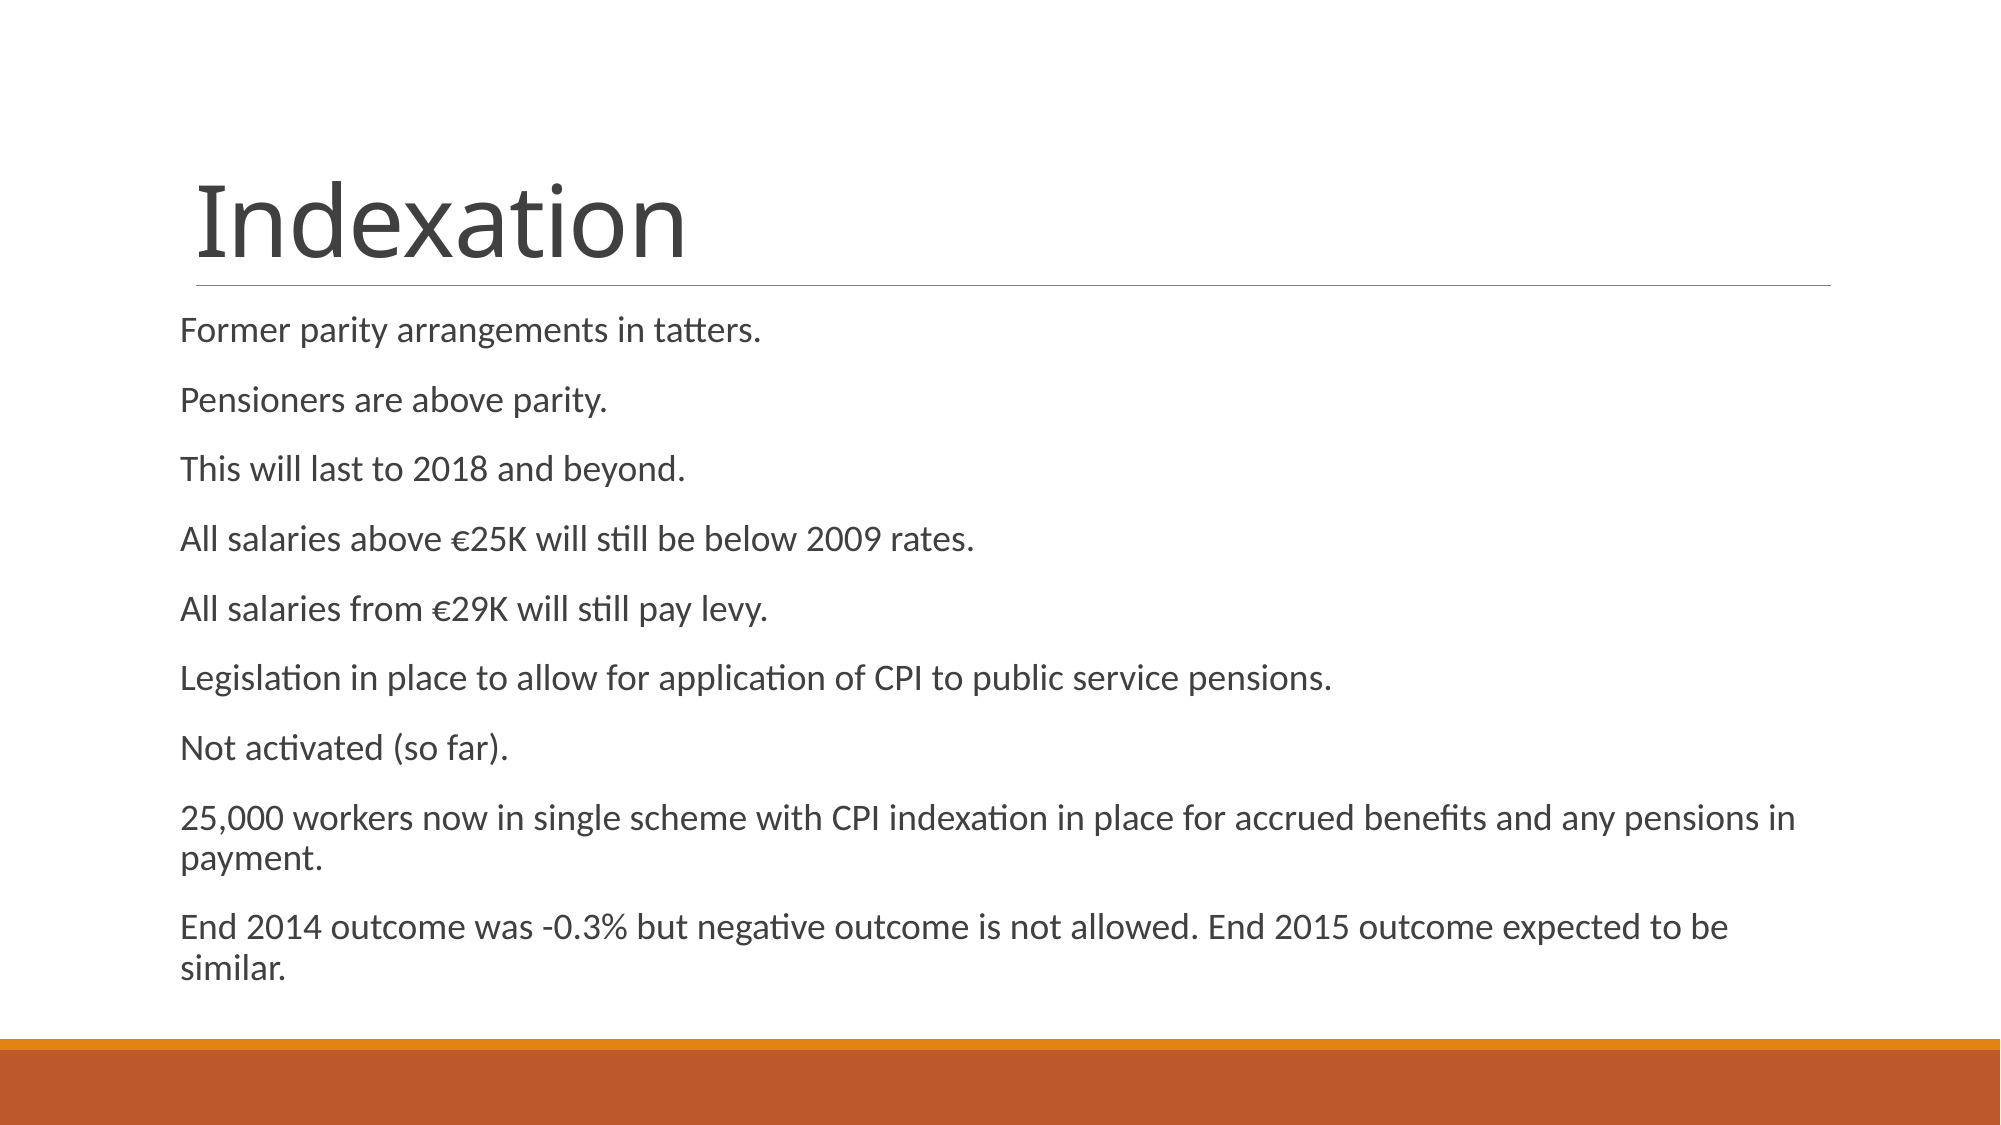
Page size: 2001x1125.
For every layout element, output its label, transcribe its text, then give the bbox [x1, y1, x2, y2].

title Indexation [180, 47, 1830, 285]
list Former parity arrangements in tatters. Pensioners are above parity. This will last to 2018 and beyond. All salaries above €25K will still be below 2009 rates. All salaries from €29K will still pay levy. Legislation in place to allow for application of CPI to public service pensions. Not activated (so far). 25,000 workers now in single scheme with CPI indexation in place for accrued benefits and any pensions in payment. End 2014 outcome was -0.3% but negative outcome is not allowed. End 2015 outcome expected to be similar. [180, 302, 1830, 963]
